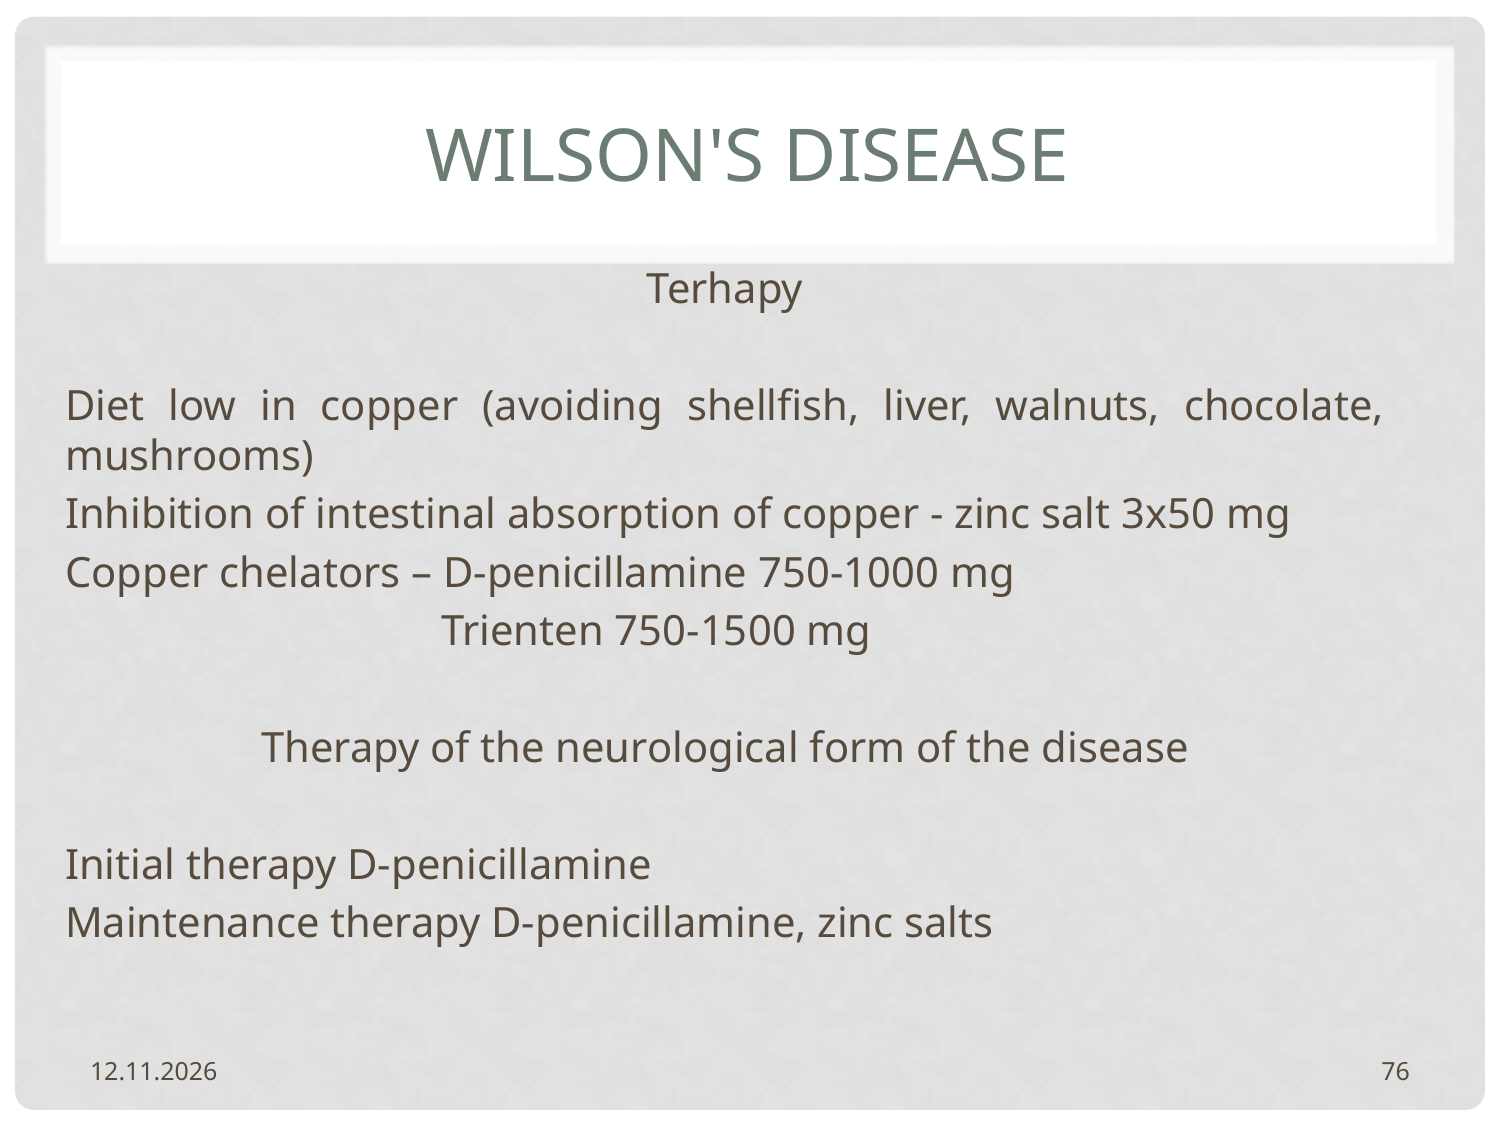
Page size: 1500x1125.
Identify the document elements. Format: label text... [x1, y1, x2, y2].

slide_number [75, 1042, 425, 1103]
list Terhapy Diet low in copper (avoiding shellfish, liver, walnuts, chocolate, mushrooms) Inhibition of intestinal absorption of copper - zinc salt 3x50 mg Copper chelators – D-penicillamine 750-1000 mg Trienten 750-1500 mg Therapy of the neurological form of the disease Initial therapy D-penicillamine Maintenance therapy D-penicillamine, zinc salts [50, 254, 1400, 1072]
title Wilson's disease [69, 66, 1425, 238]
slide_number 76 [1074, 1042, 1425, 1103]
